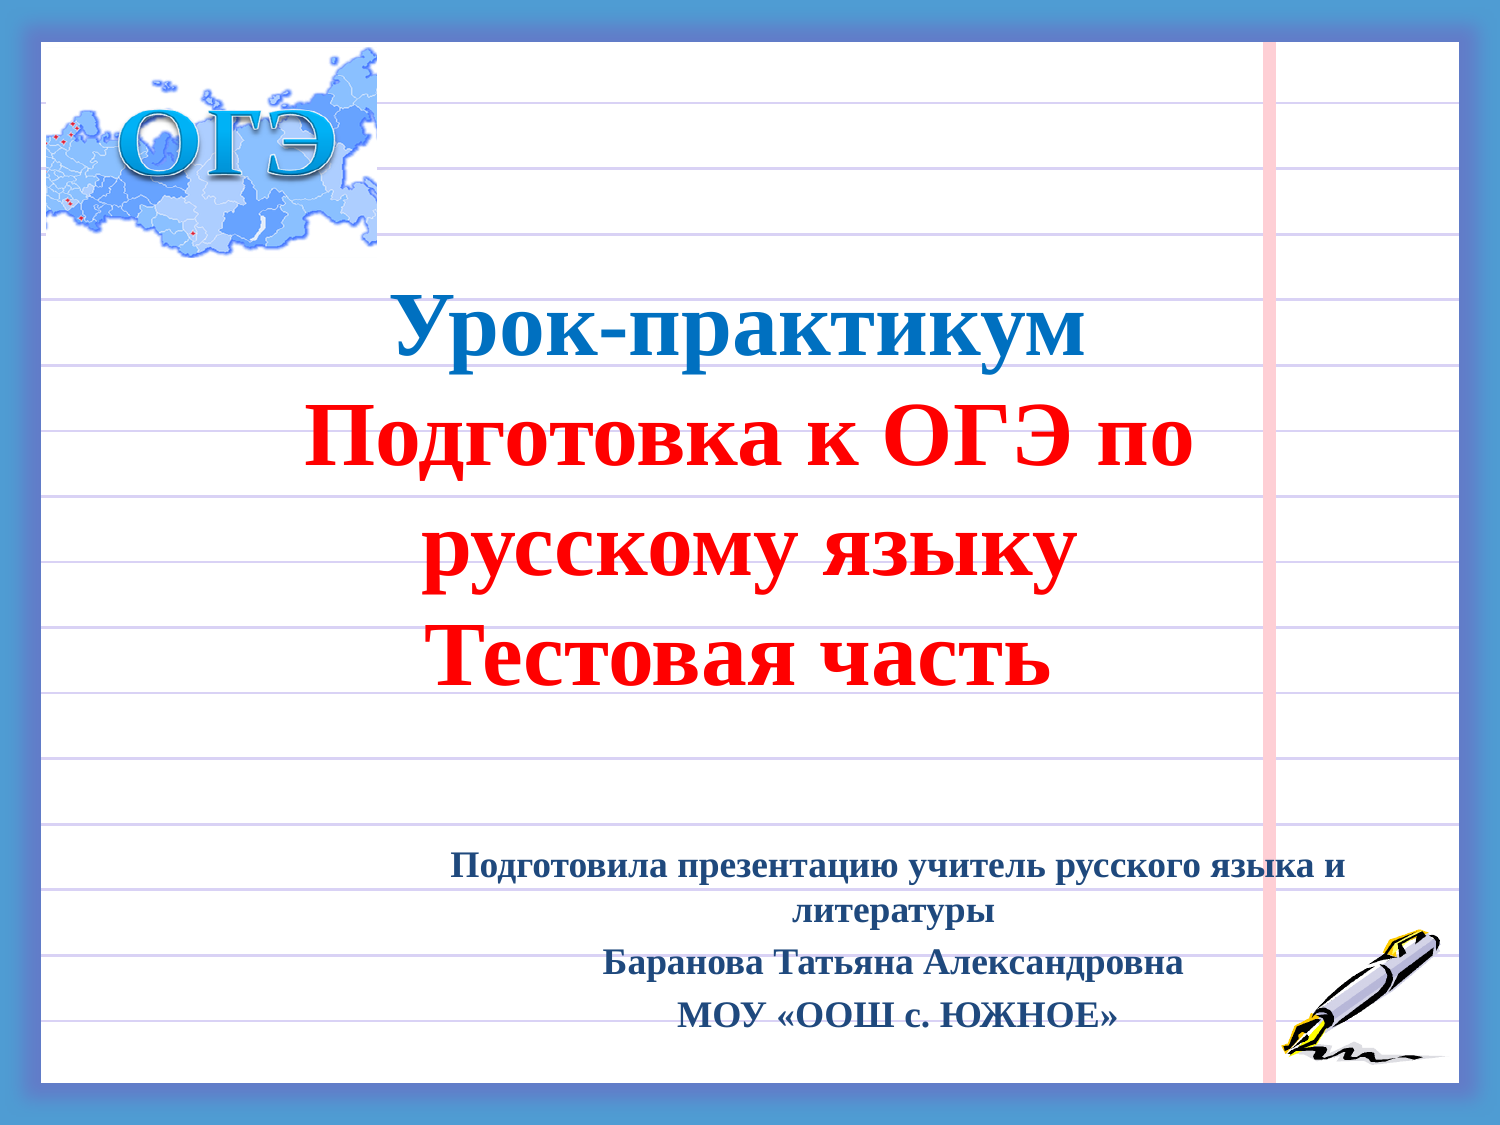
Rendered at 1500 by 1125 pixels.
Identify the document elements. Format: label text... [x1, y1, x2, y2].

subtitle Подготовила презентацию учитель русского языка и литературы Баранова Татьяна Александровна МОУ «ООШ с. ЮЖНОЕ» [421, 832, 1375, 1078]
title Урок-практикум Подготовка к ОГЭ по русскому языку Тестовая часть [112, 187, 1388, 891]
picture [41, 42, 1459, 1083]
